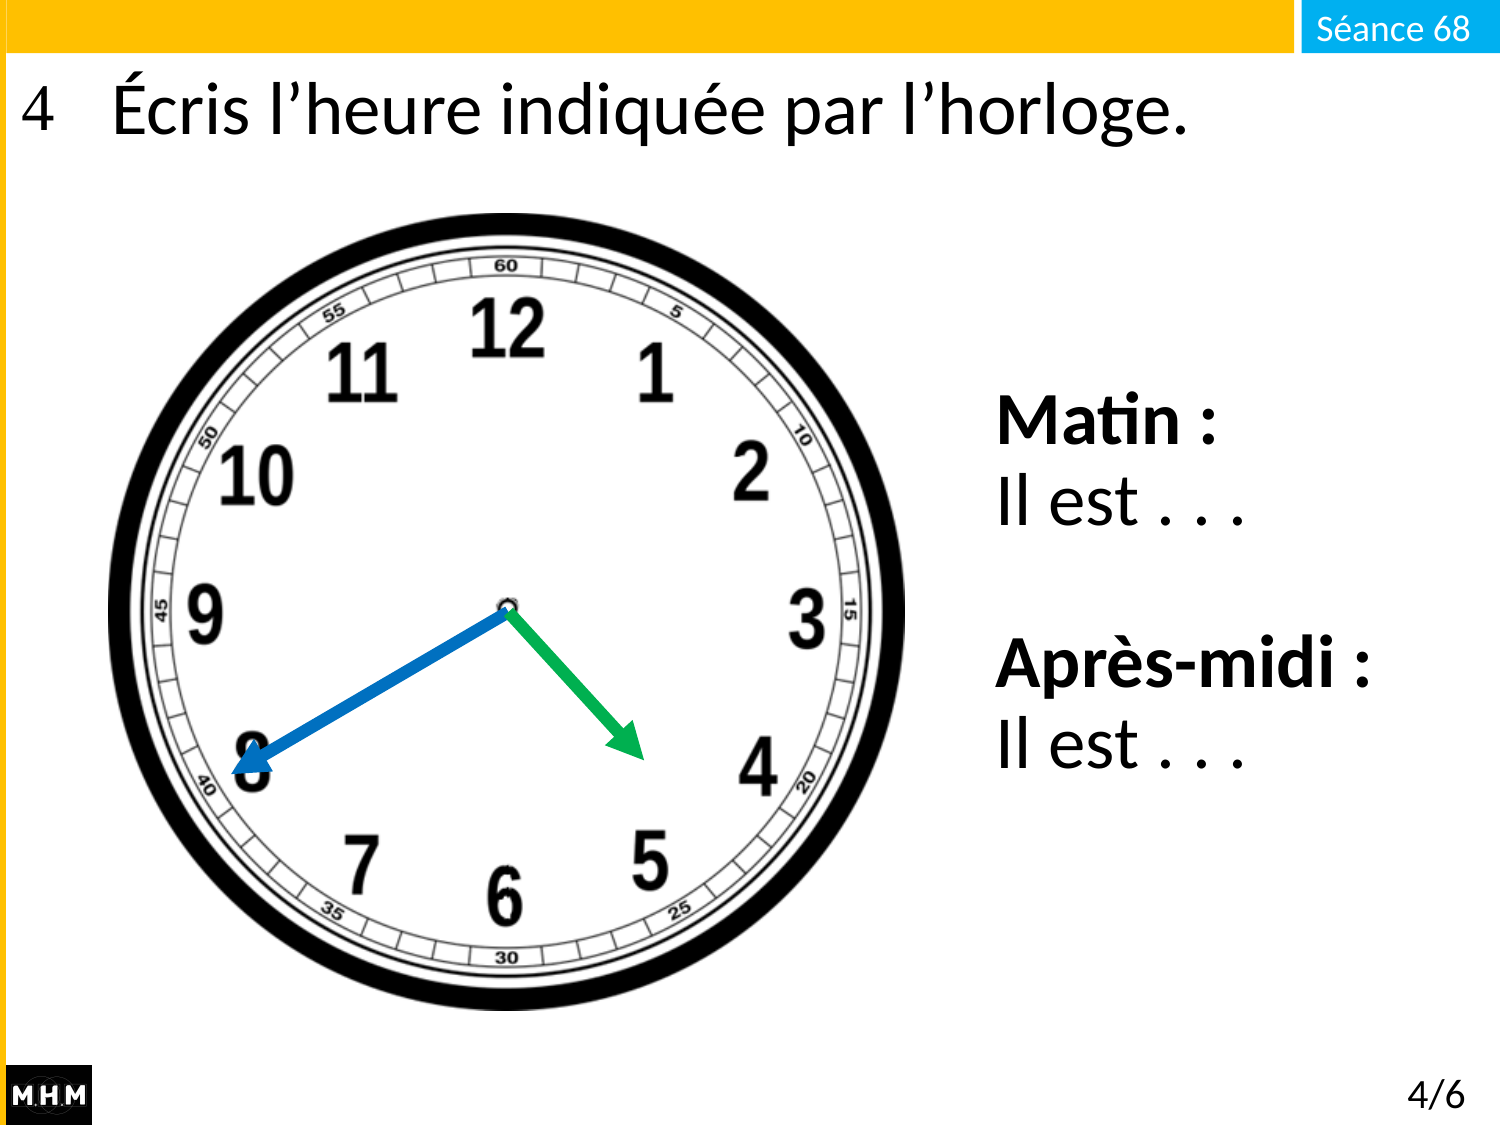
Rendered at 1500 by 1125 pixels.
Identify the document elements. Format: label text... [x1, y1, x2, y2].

title Écris l’heure indiquée par l’horloge. [96, 60, 1391, 160]
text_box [508, 611, 645, 761]
picture [6, 1065, 92, 1125]
picture [108, 213, 905, 1011]
list 4/6 [1373, 1064, 1500, 1125]
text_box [230, 611, 509, 775]
text_box Matin : Il est . . . Après-midi : Il est . . . [980, 301, 1500, 863]
